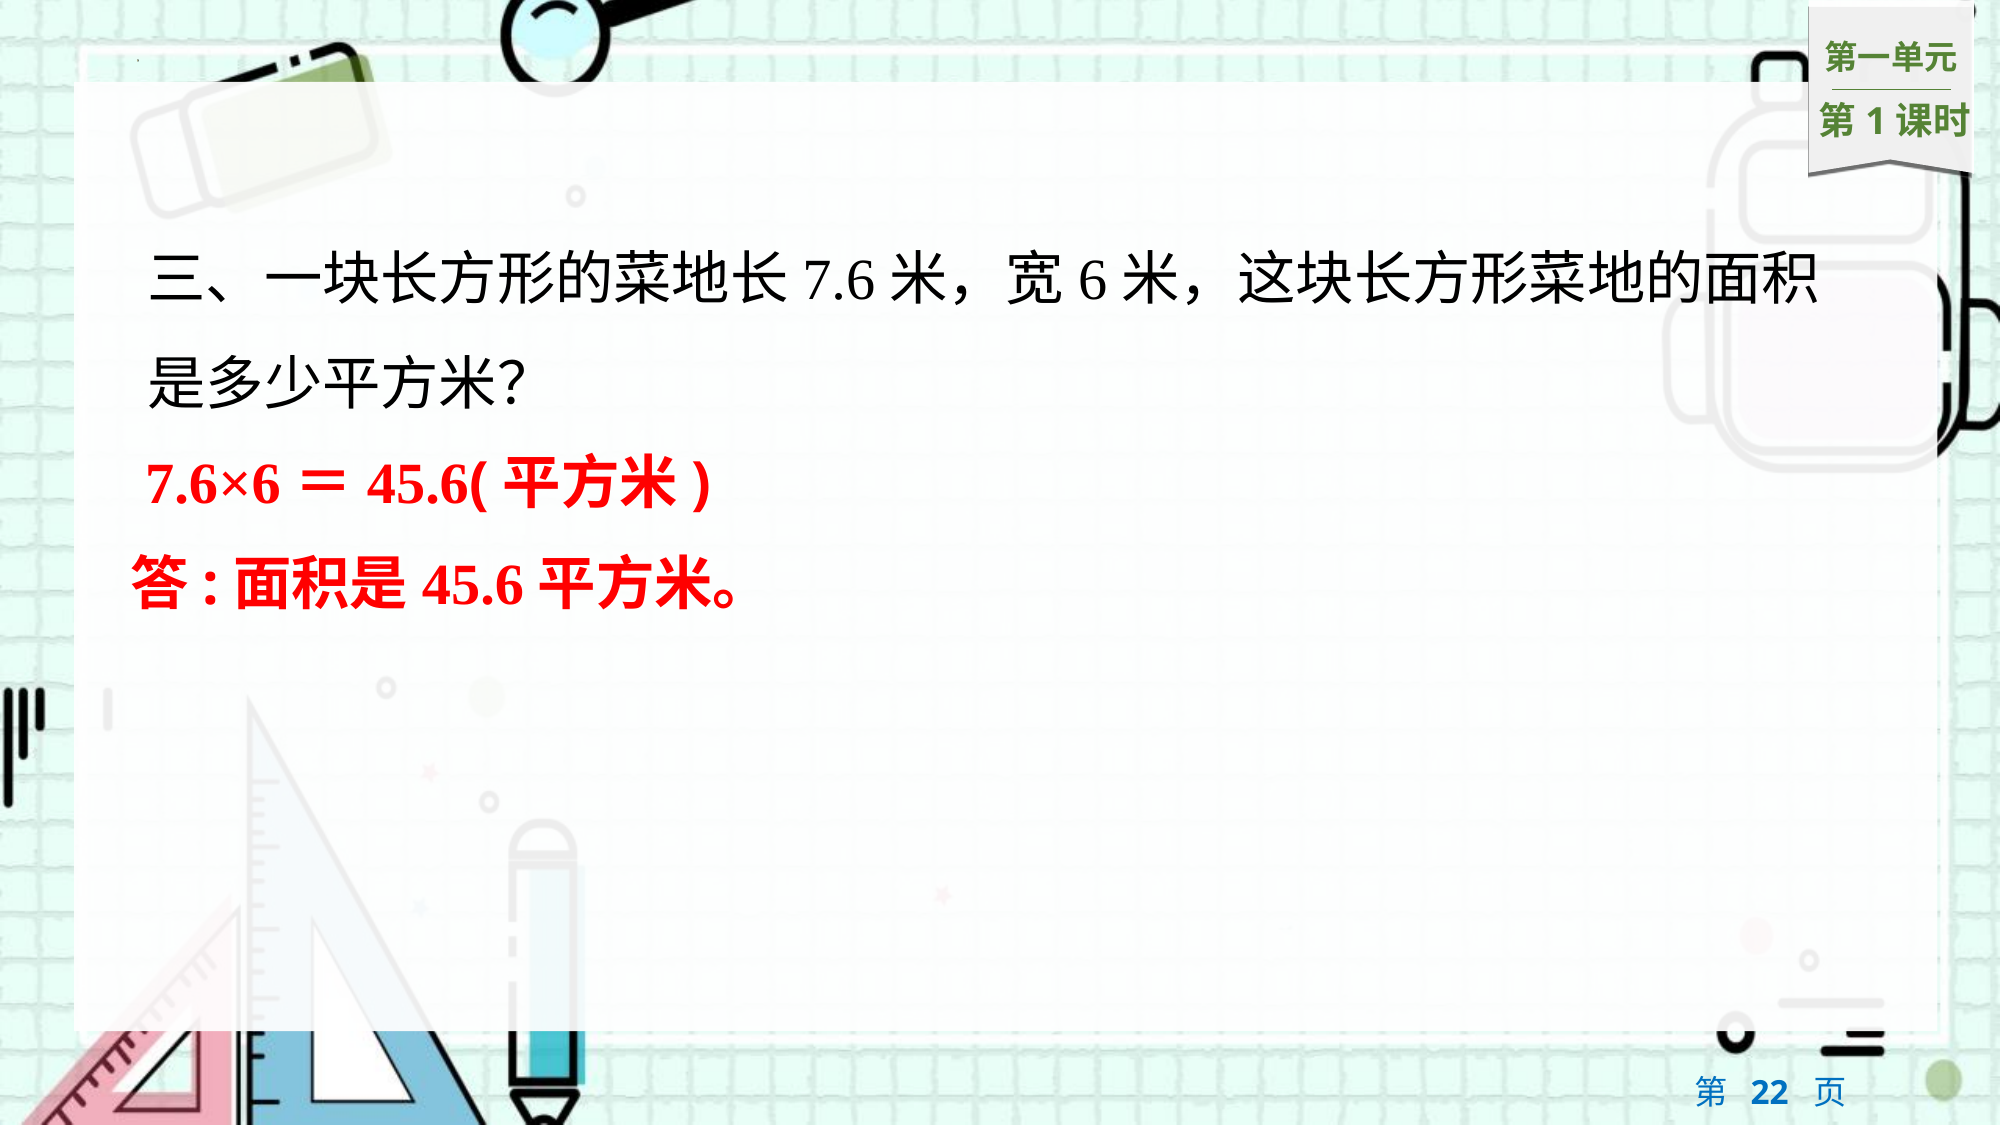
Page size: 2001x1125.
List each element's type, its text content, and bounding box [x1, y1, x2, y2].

text_box 三、一块长方形的菜地长7.6米，宽6米，这块长方形菜地的面积是多少平方米？ [147, 206, 1853, 417]
picture [0, 0, 2000, 1125]
picture [1938, 168, 1971, 176]
text_box 7.6×6＝45.6(平方米) [145, 410, 712, 511]
text_box 答:面积是45.6平方米。 [130, 511, 771, 617]
